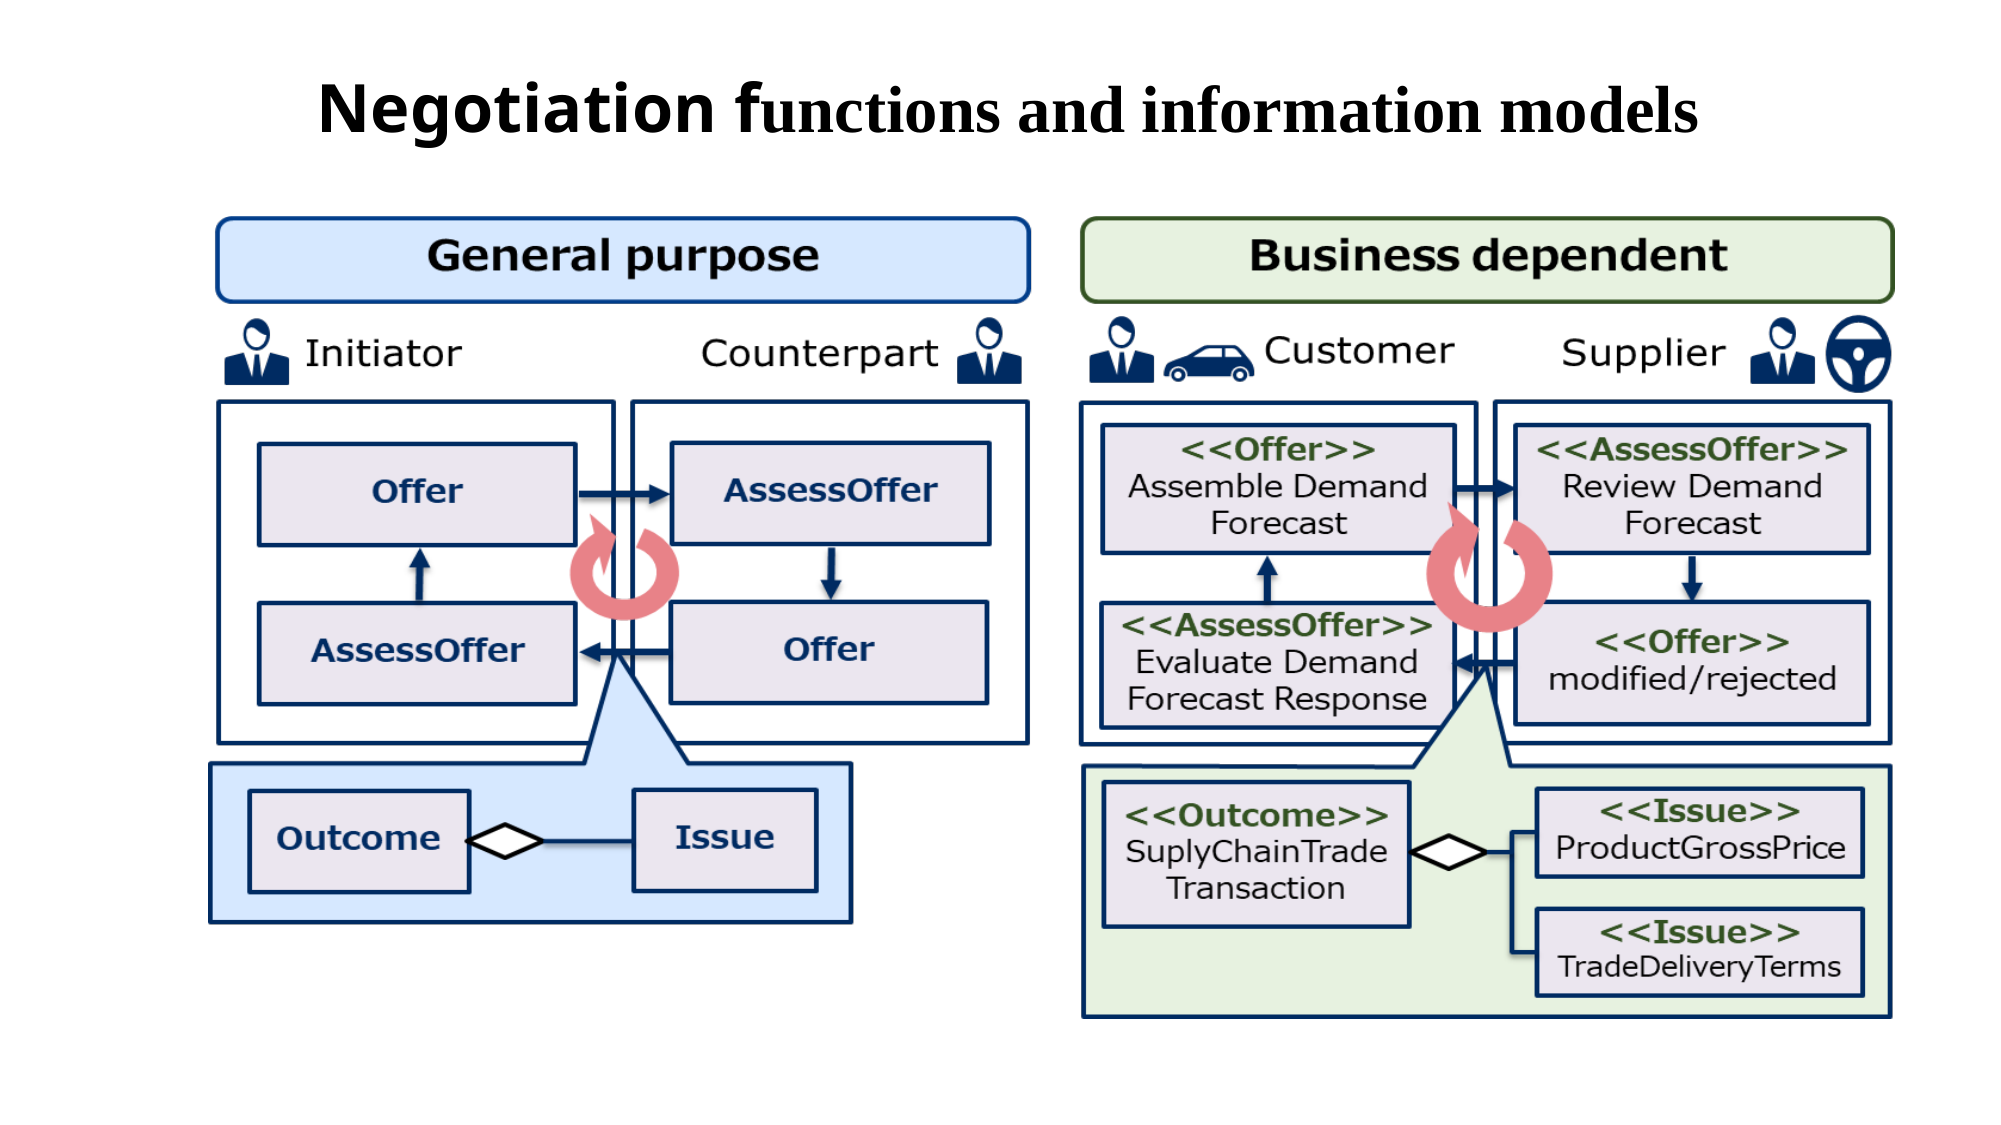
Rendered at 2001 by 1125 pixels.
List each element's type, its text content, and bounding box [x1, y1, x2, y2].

picture [208, 216, 1895, 1019]
text_box Negotiation functions and information models [250, 58, 1750, 153]
